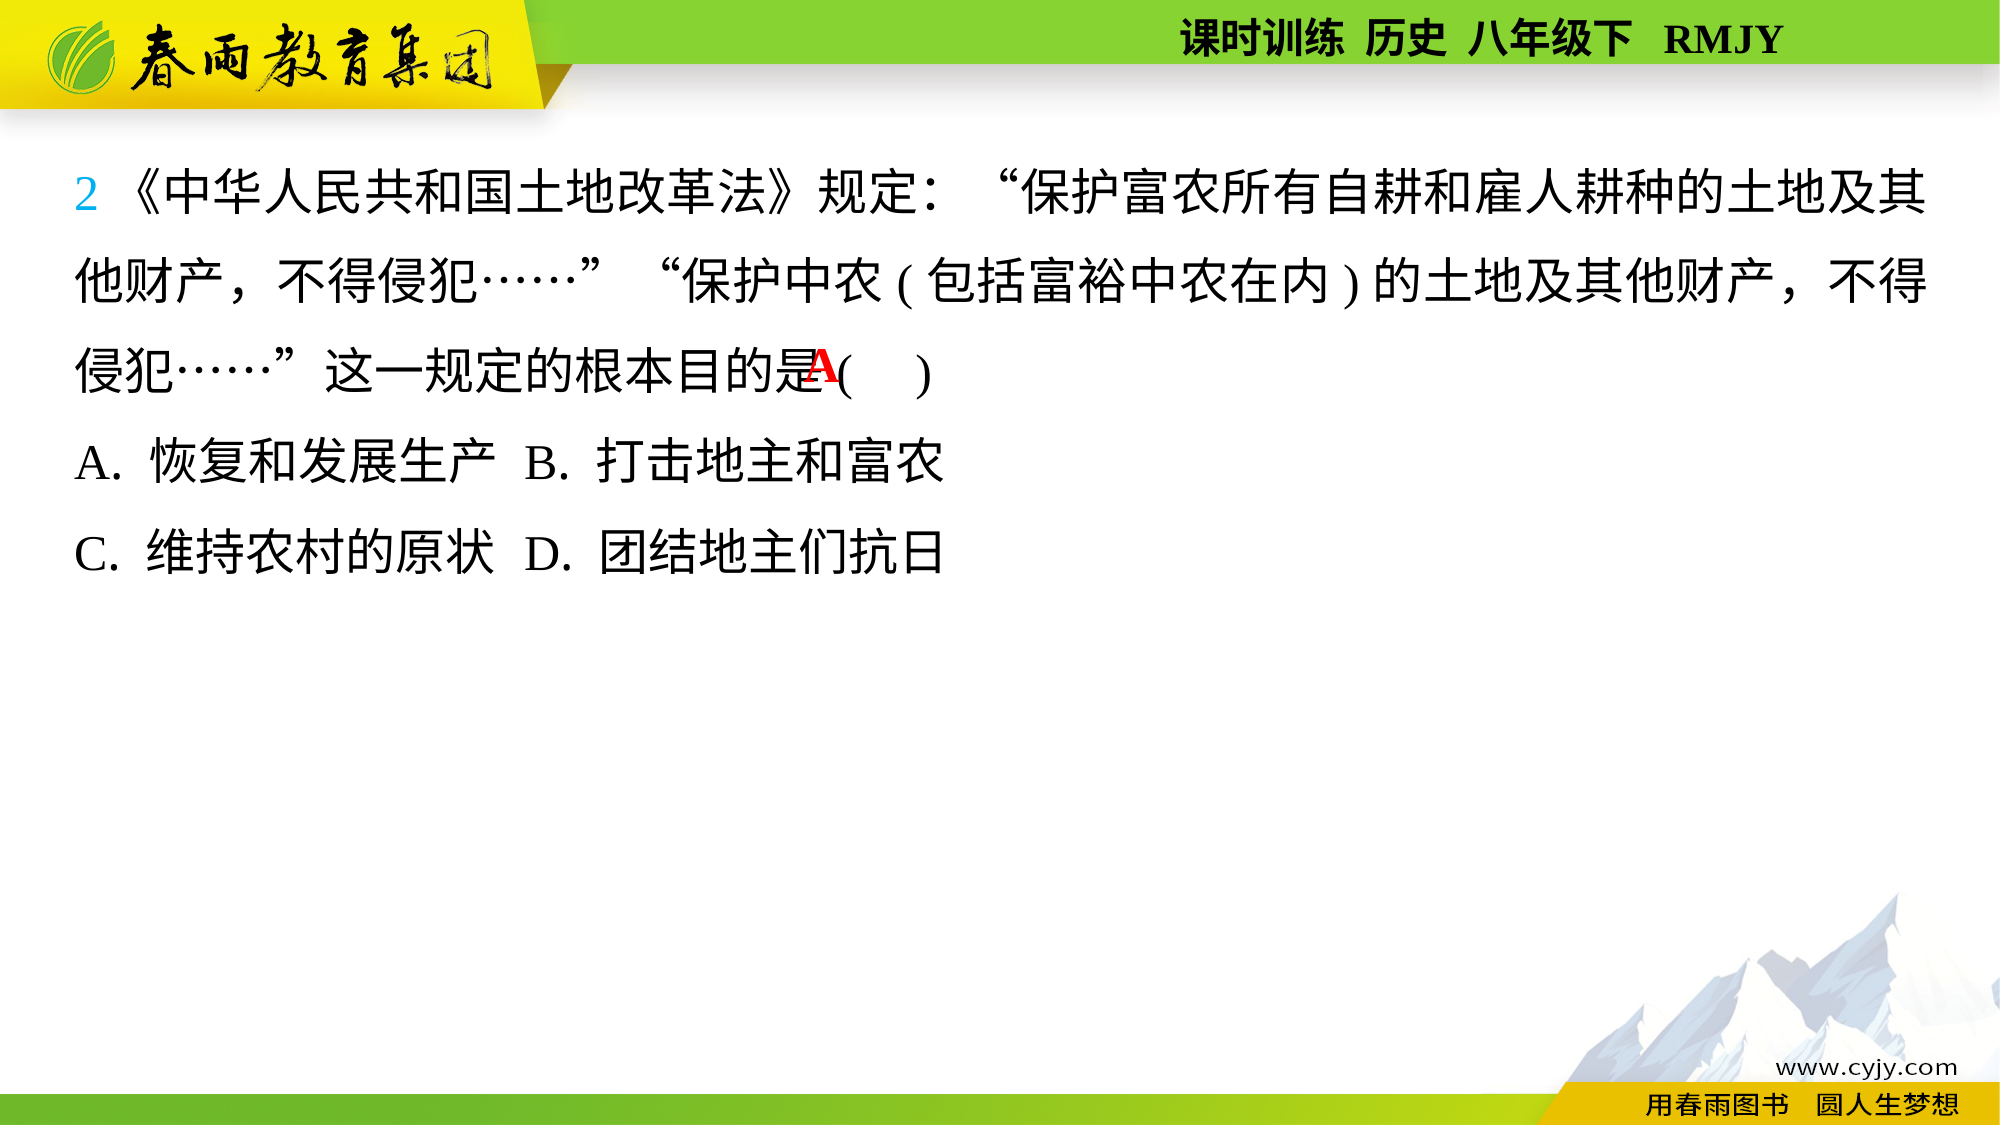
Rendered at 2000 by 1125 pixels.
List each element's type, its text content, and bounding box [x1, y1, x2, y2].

picture [0, 0, 2000, 1125]
list 2《中华人民共和国土地改革法》规定：“保护富农所有自耕和雇人耕种的土地及其他财产，不得侵犯……”“保护中农(包括富裕中农在内)的土地及其他财产，不得侵犯……”这一规定的根本目的是( ) A. 恢复和发展生产 B. 打击地主和富农 C. 维持农村的原状 D. 团结地主们抗日 [59, 122, 1944, 592]
text_box A [788, 324, 855, 400]
